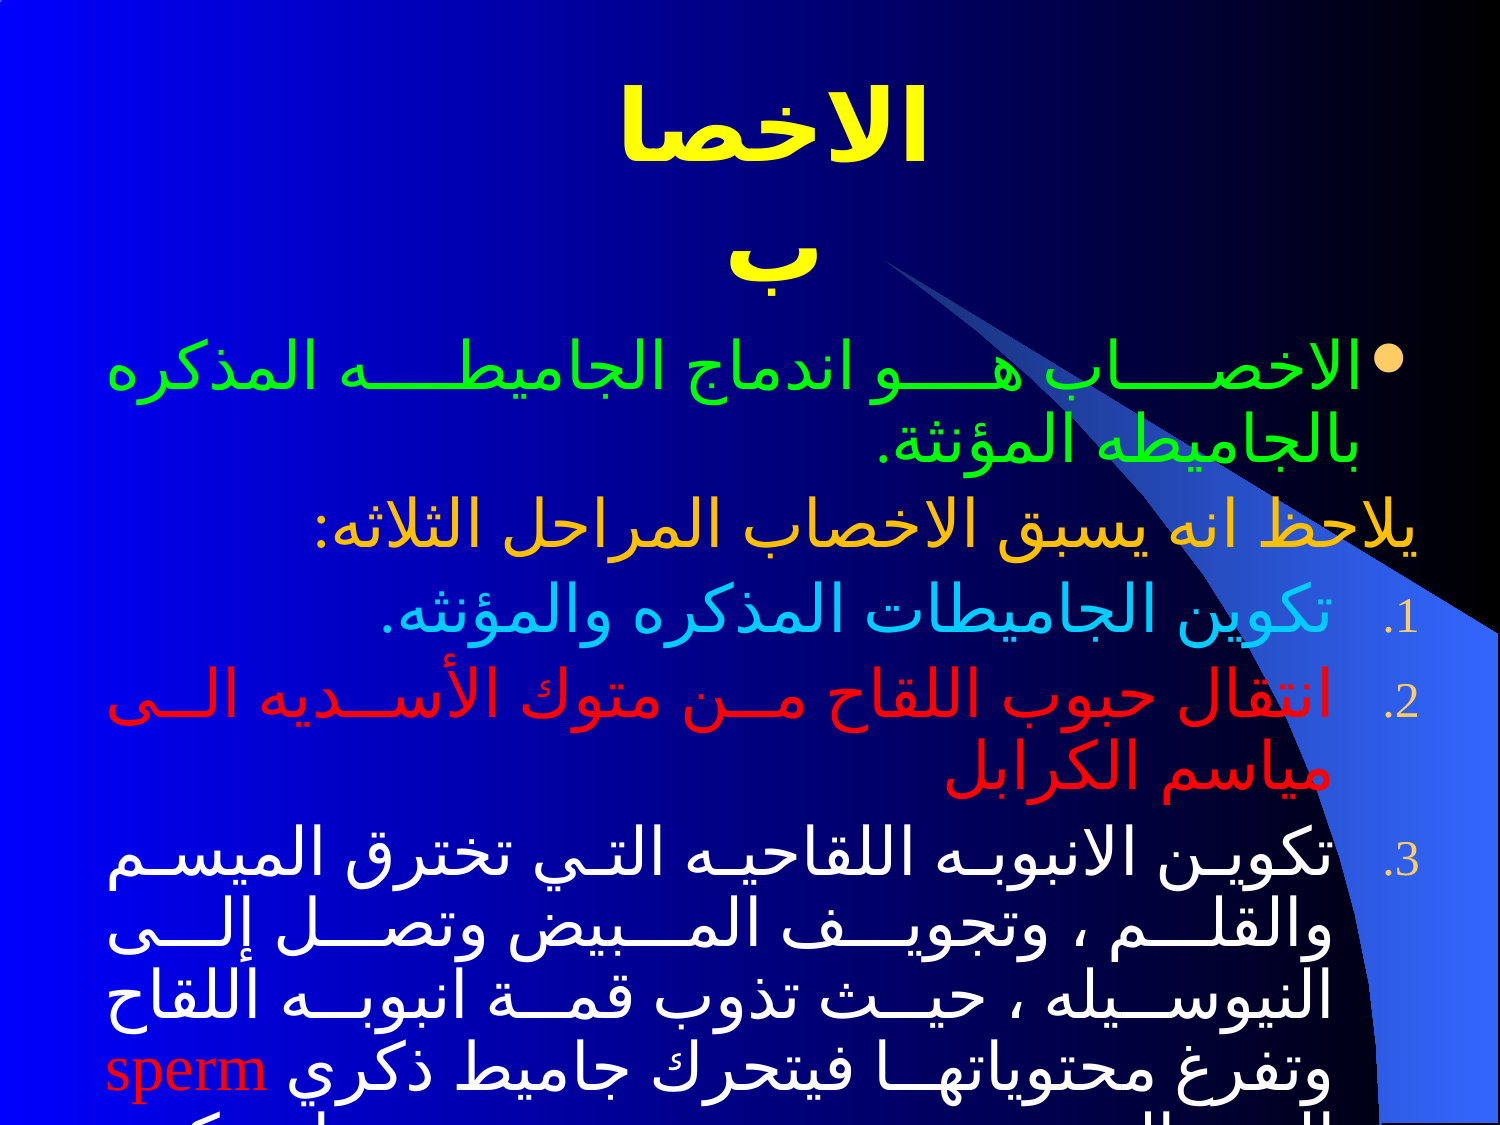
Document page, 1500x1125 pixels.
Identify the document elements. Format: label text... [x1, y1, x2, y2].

title الاخصاب [587, 87, 963, 276]
list الاخصاب هو اندماج الجاميطه المذكره بالجاميطه المؤنثة. يلاحظ انه يسبق الاخصاب المراحل الثلاثه: تكوين الجاميطات المذكره والمؤنثه. انتقال حبوب اللقاح من متوك الأسديه الى مياسم الكرابل تكوين الانبوبه اللقاحيه التي تخترق الميسم والقلم ، وتجويف المبيض وتصل إلى النيوسيله ، حيث تذوب قمة انبوبه اللقاح وتفرغ محتوياتها فيتحرك جاميط ذكري sperm الى البييضة egg حيث يتحد بها ويتكون الزيجوتzygote [74, 324, 1451, 1001]
